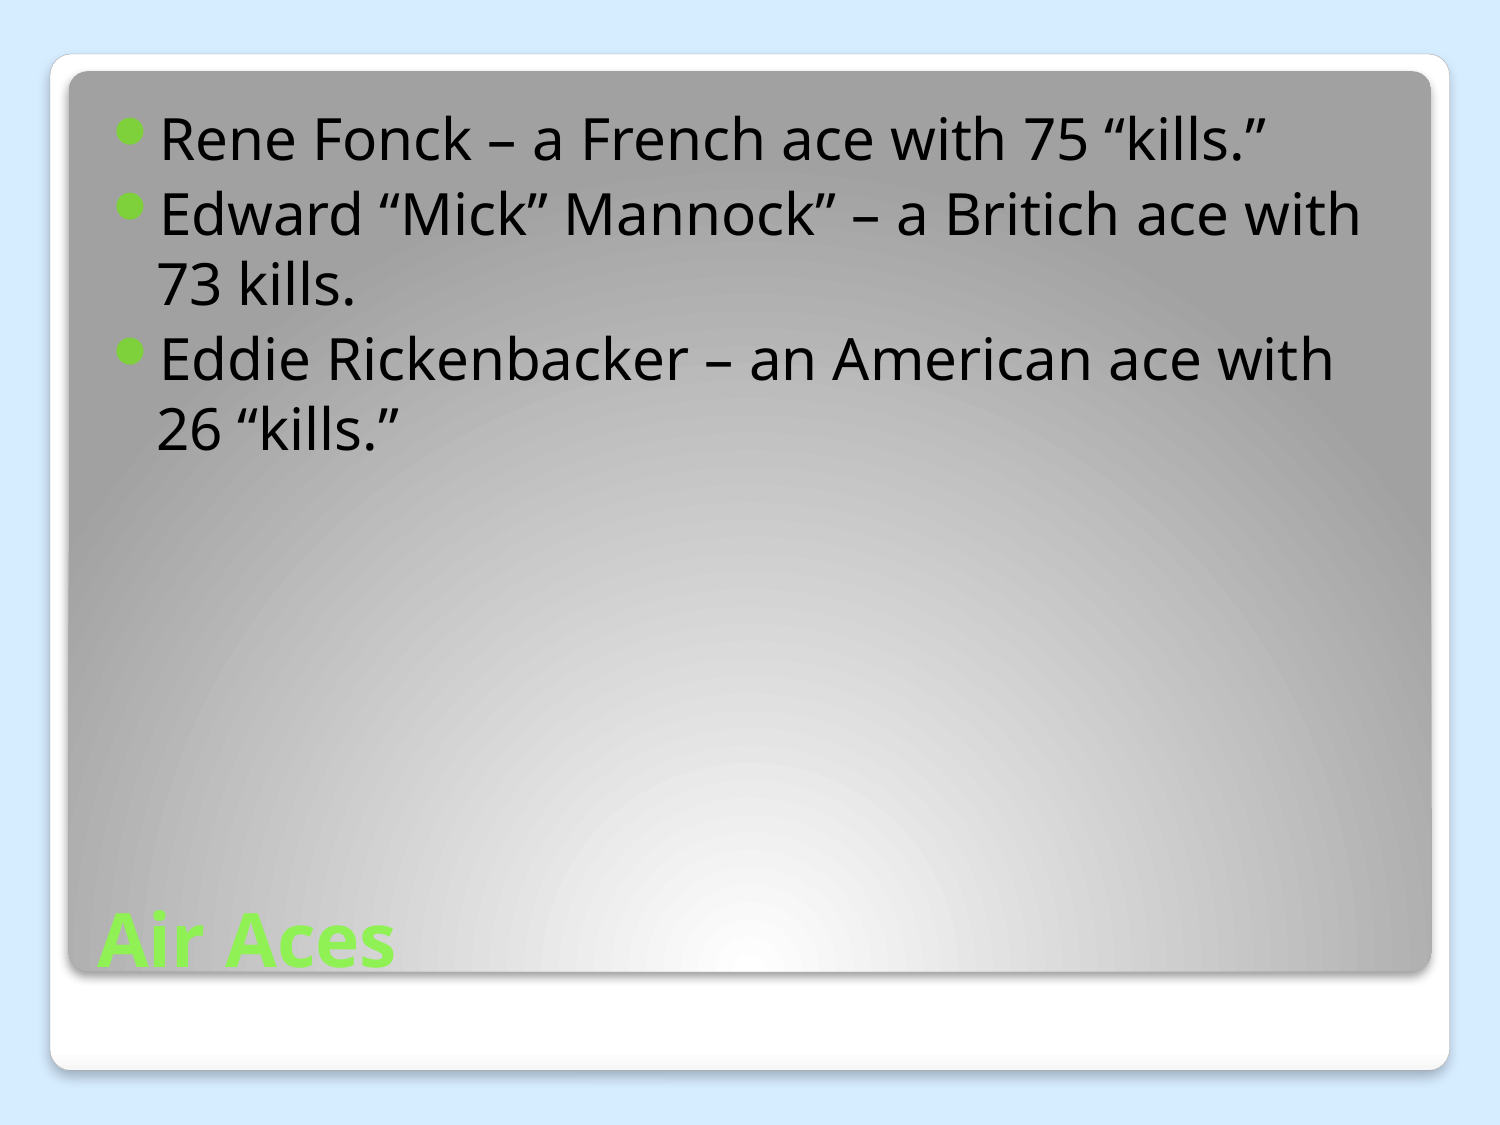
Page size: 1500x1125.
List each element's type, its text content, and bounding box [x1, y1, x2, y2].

title Air Aces [82, 817, 1425, 990]
list Rene Fonck – a French ace with 75 “kills.” Edward “Mick” Mannock” – a Britich ace with 73 kills. Eddie Rickenbacker – an American ace with 26 “kills.” [82, 86, 1425, 774]
